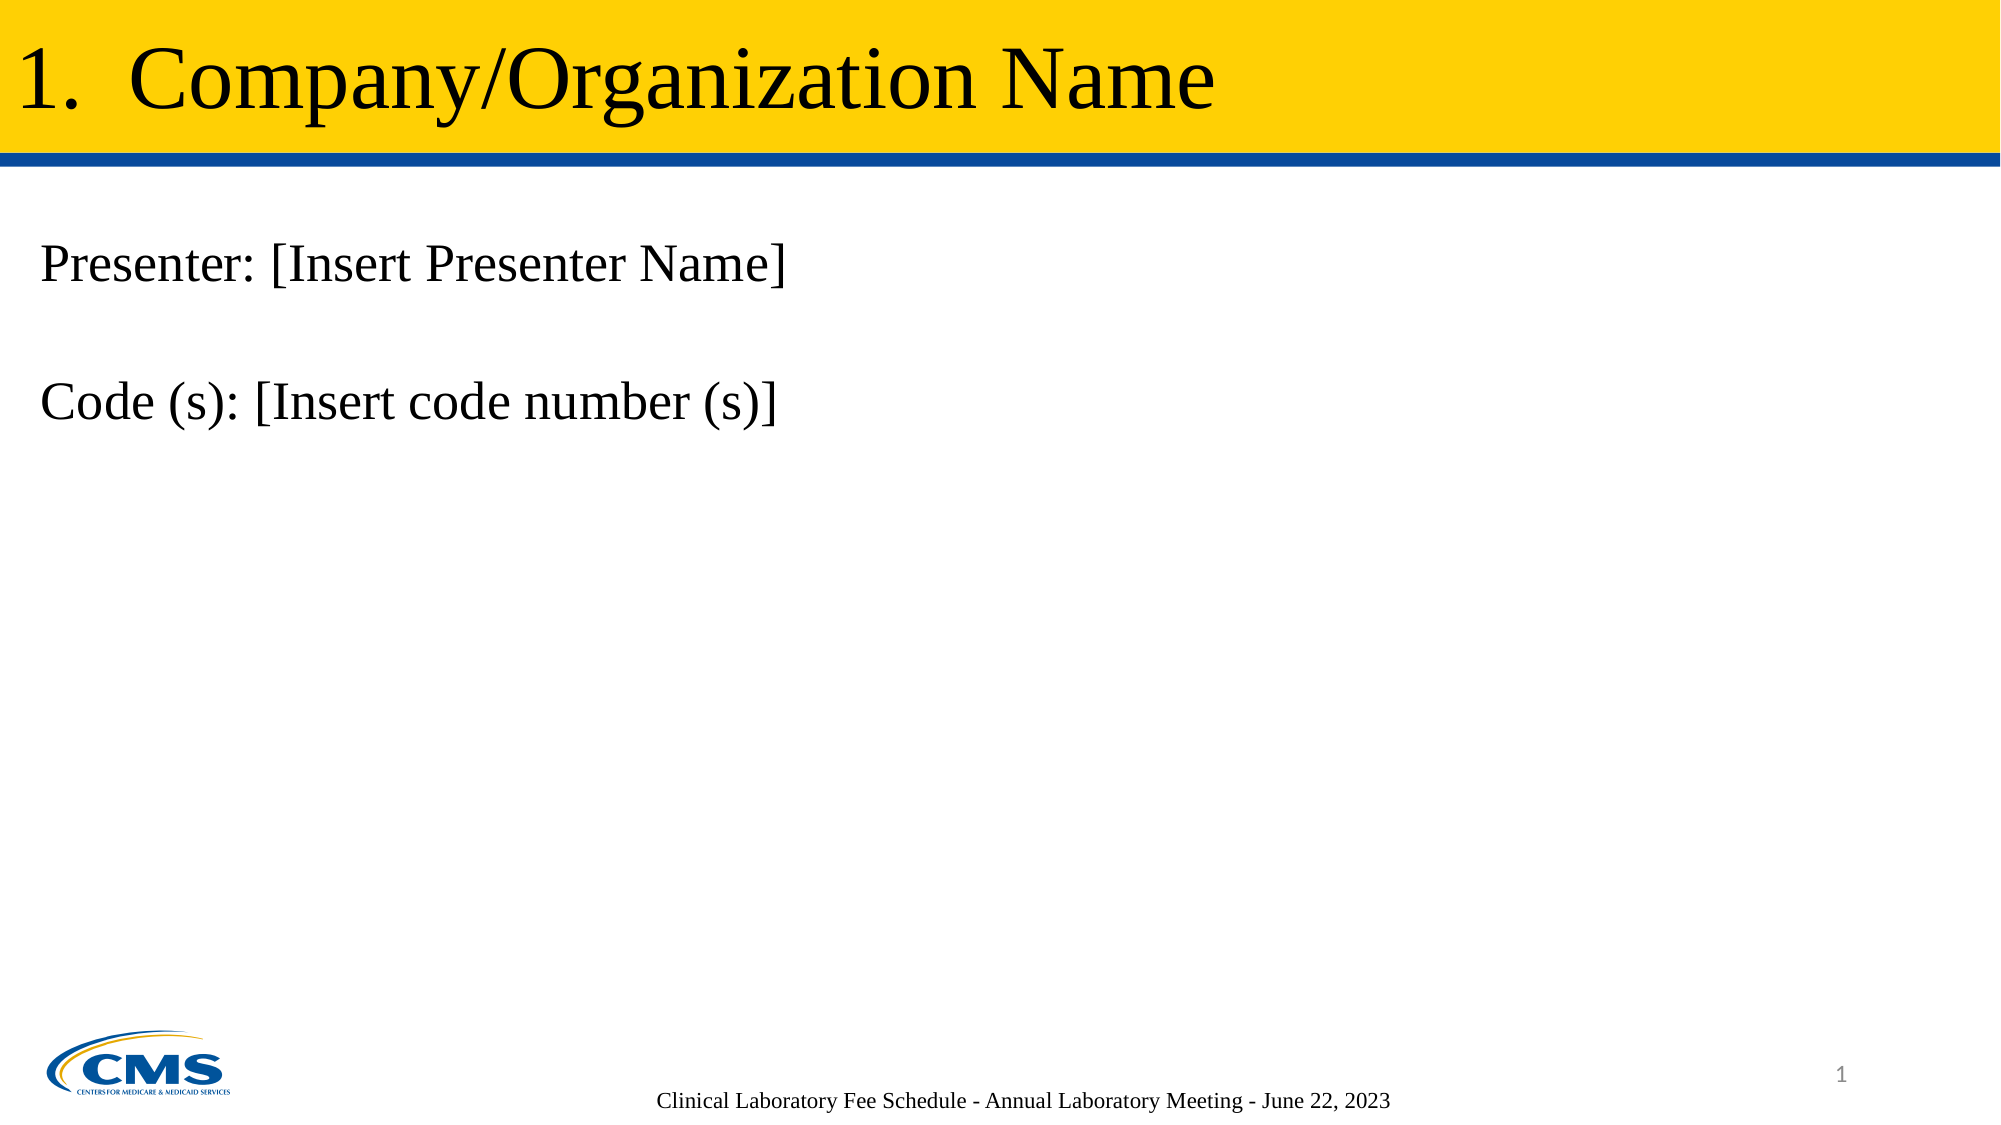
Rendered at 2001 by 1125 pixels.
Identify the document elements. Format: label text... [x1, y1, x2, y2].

picture [44, 1028, 231, 1096]
slide_number 1 [1412, 1042, 1863, 1103]
title 1. Company/Organization Name [0, 22, 2000, 137]
list Presenter: [Insert Presenter Name] Code (s): [Insert code number (s)] [25, 227, 1923, 1008]
text_box Clinical Laboratory Fee Schedule - Annual Laboratory Meeting - June 22, 2023 [290, 1078, 1759, 1121]
